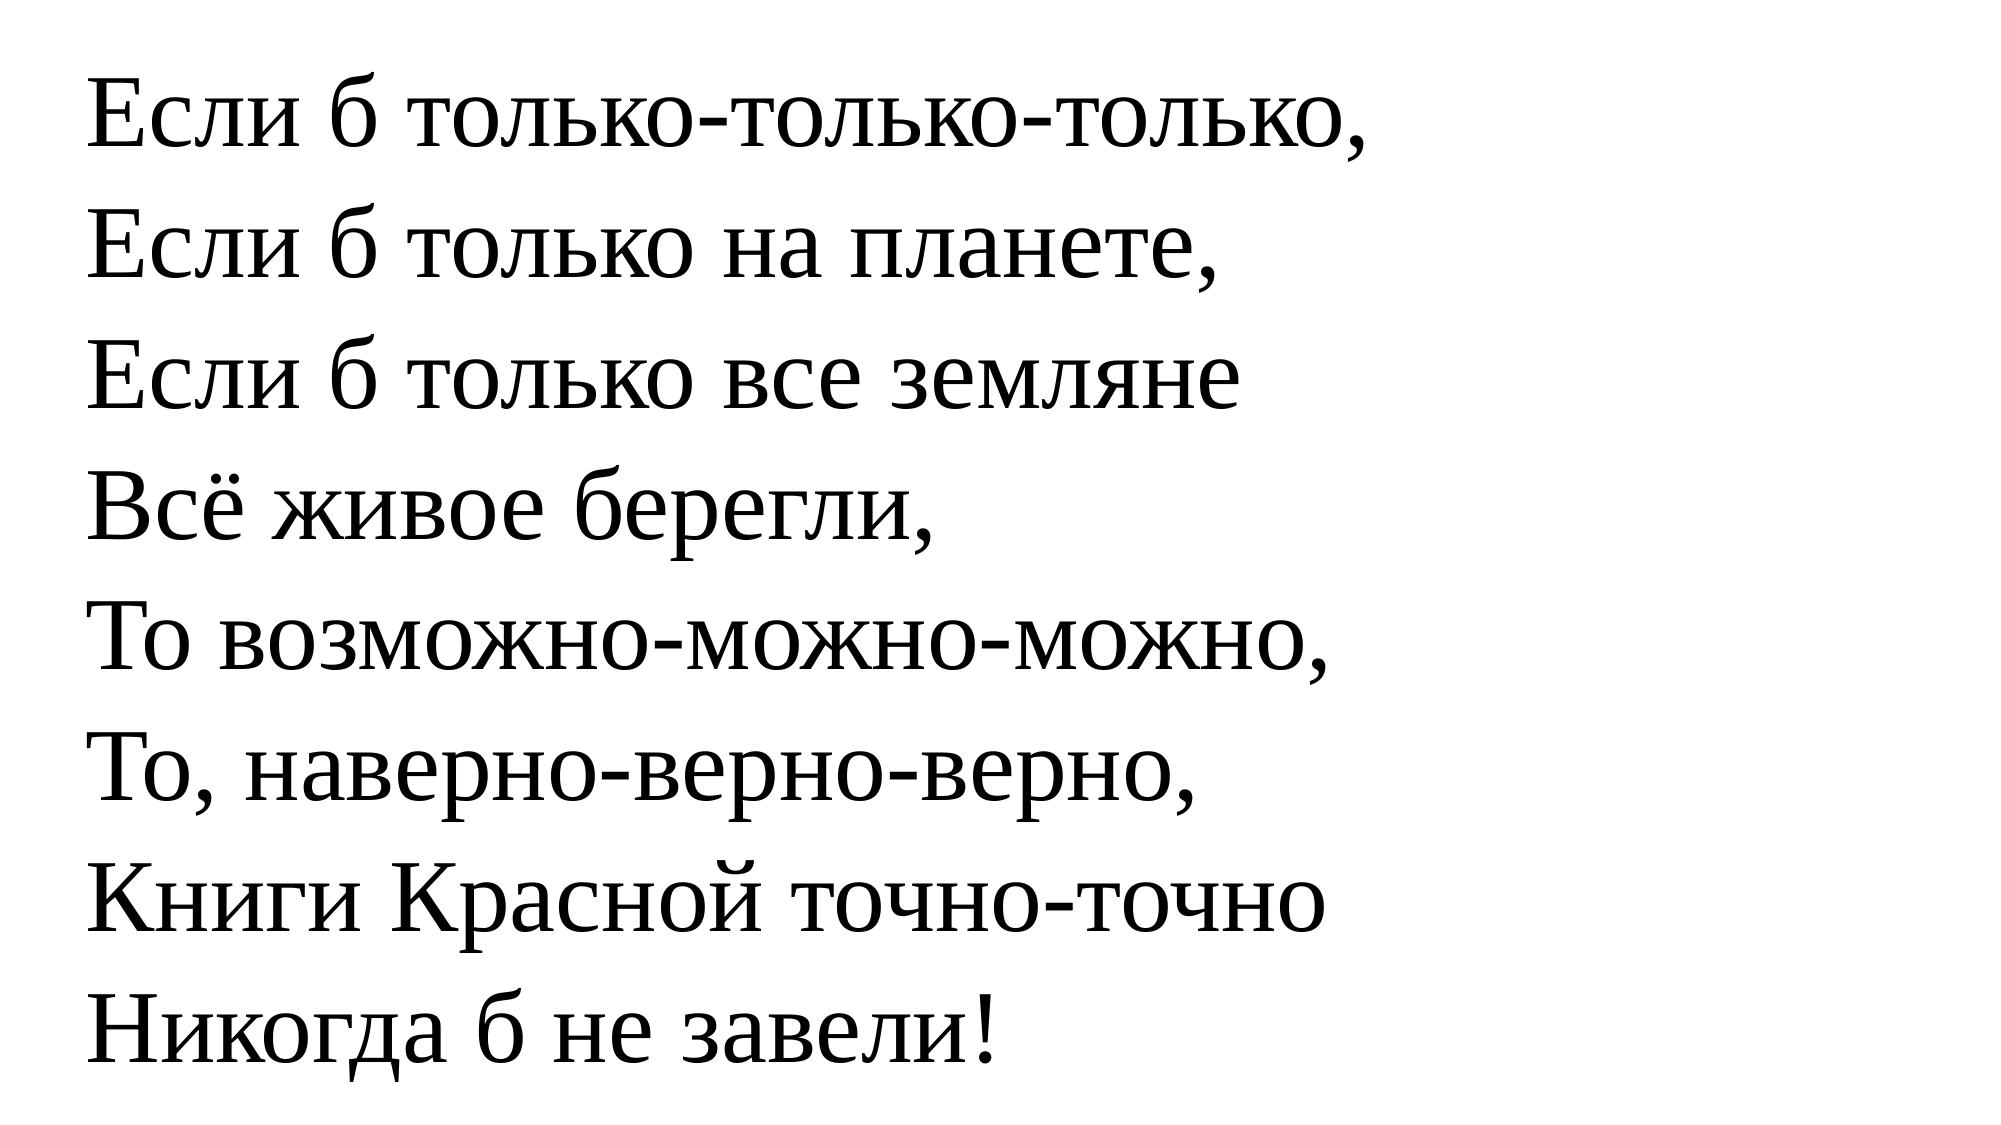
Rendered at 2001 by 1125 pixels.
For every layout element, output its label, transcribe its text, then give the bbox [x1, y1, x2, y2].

list Если б только-только-только, Если б только на планете, Если б только все земляне Всё живое берегли, То возможно-можно-можно, То, наверно-верно-верно, Книги Красной точно-точно Никогда б не завели! [70, 50, 1946, 1100]
